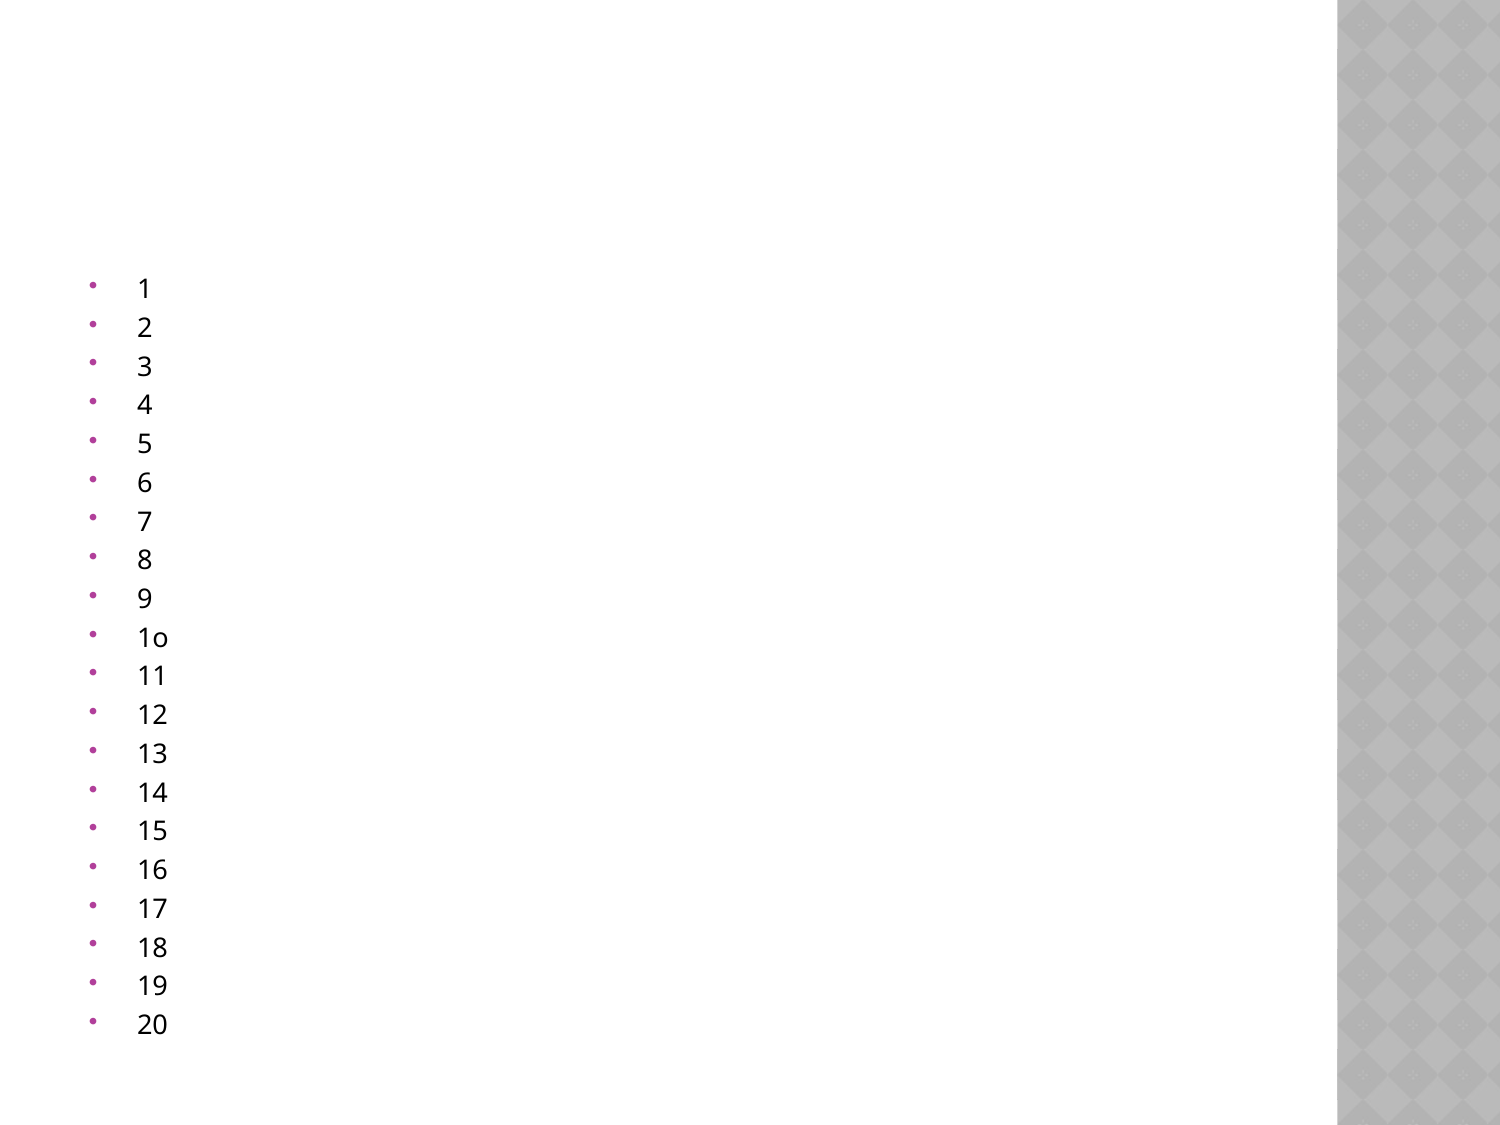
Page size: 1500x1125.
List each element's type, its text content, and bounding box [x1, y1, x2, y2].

list 1 2 3 4 5 6 7 8 9 1o 11 12 13 14 15 16 17 18 19 20 [75, 264, 1263, 1059]
